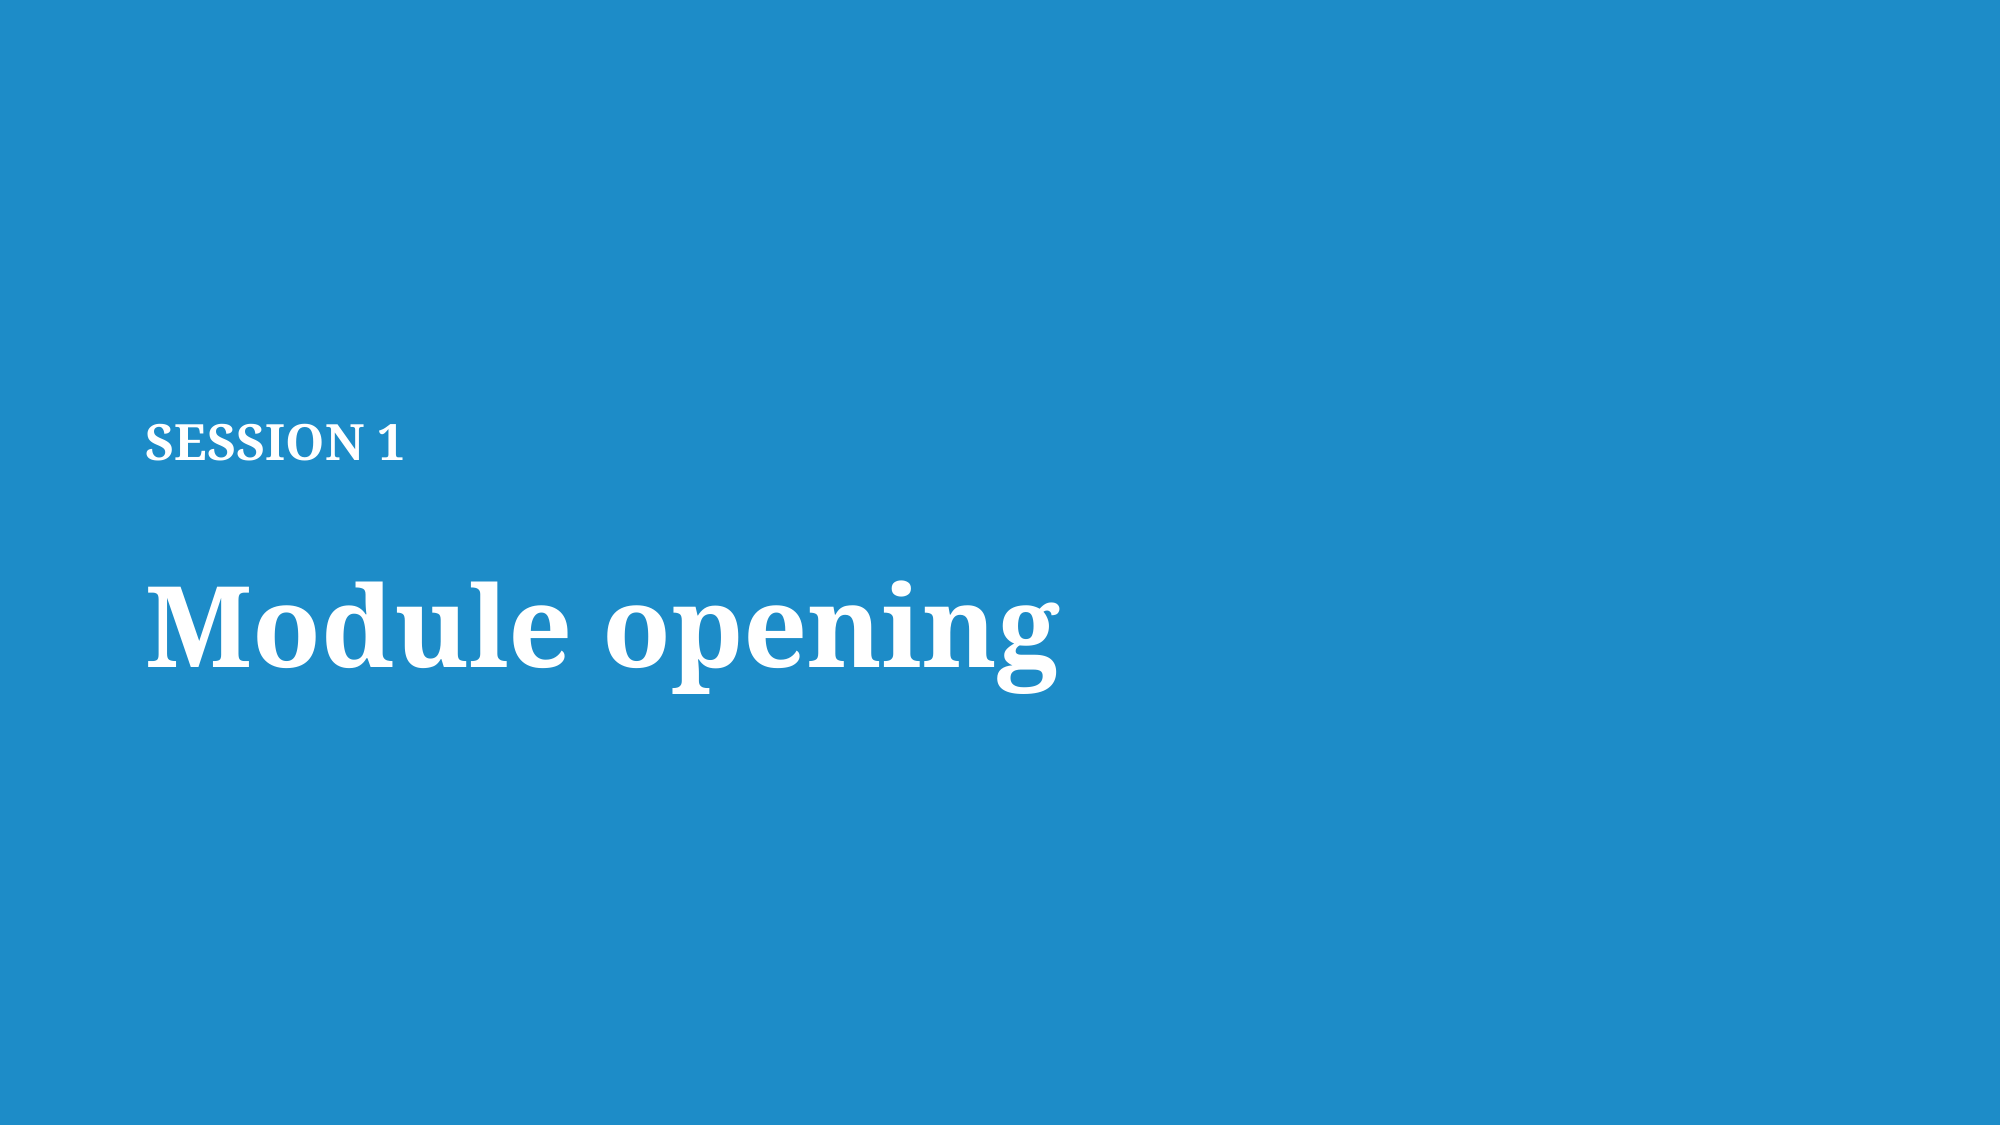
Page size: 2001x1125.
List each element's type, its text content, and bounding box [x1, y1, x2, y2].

title SESSION 1 Module opening [130, 508, 1792, 601]
